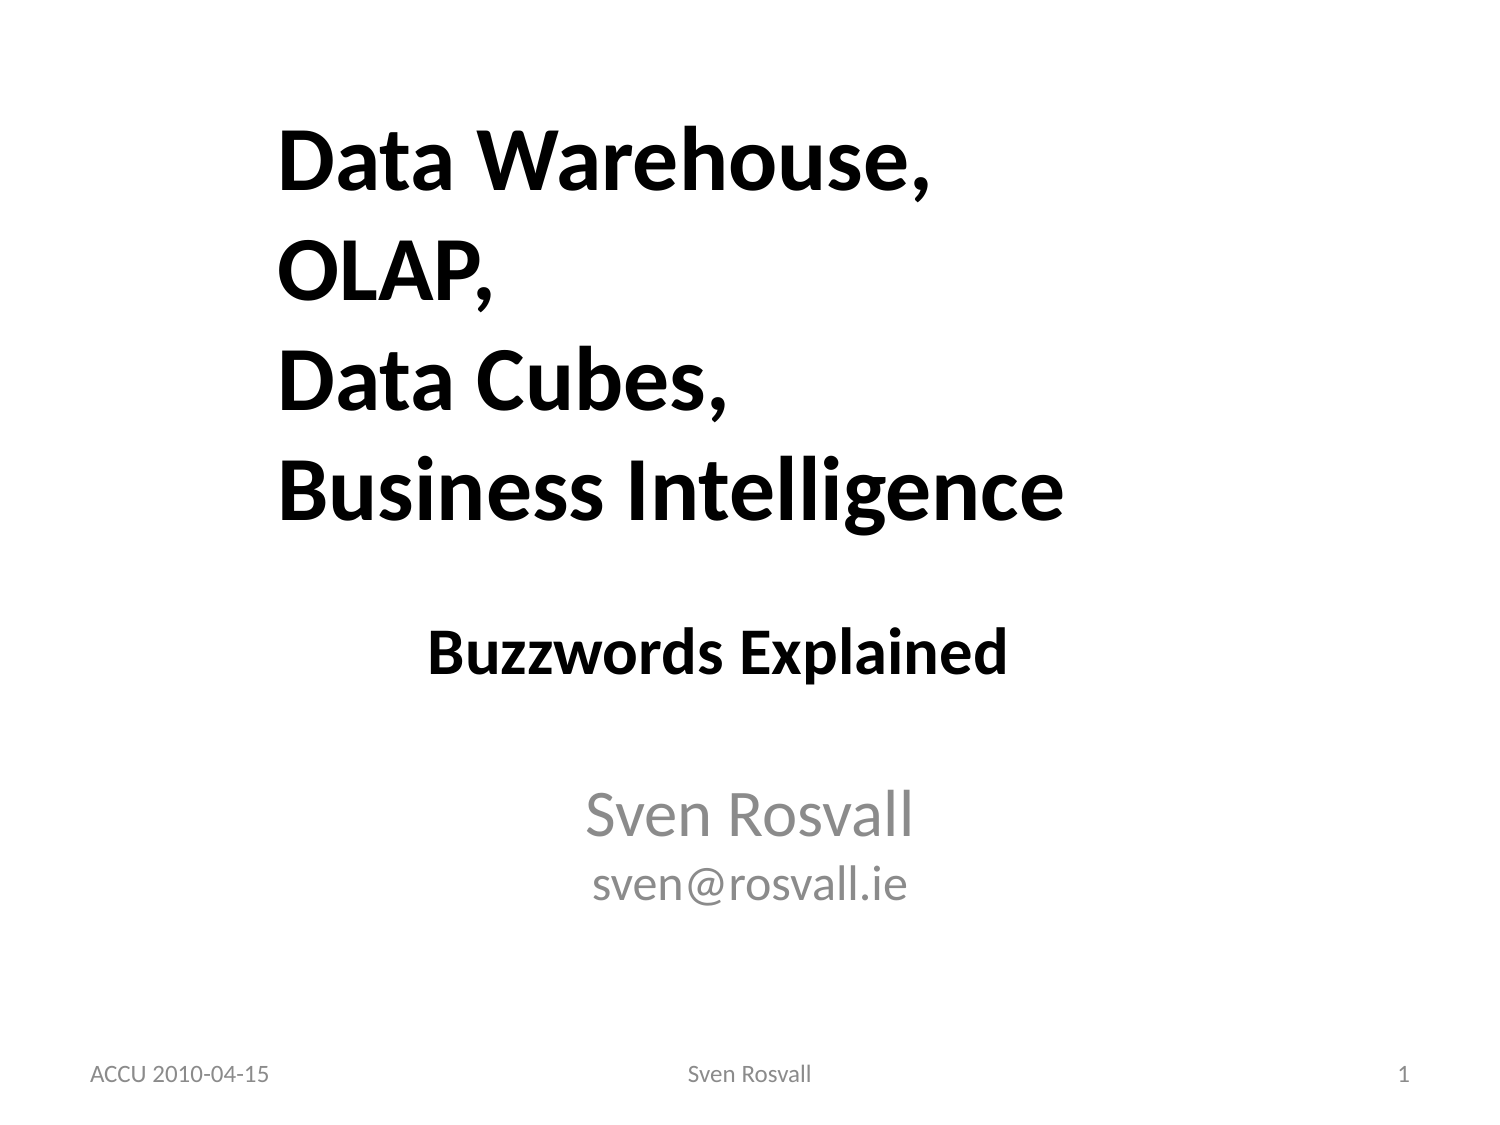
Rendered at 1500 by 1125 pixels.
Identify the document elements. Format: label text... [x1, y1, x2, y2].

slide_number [75, 1042, 425, 1103]
title Data Warehouse, OLAP, Data Cubes, Business Intelligence [262, 62, 1238, 575]
slide_number 1 [1074, 1042, 1425, 1103]
subtitle Buzzwords Explained [387, 600, 1050, 725]
footer Sven Rosvall [512, 1042, 988, 1103]
text_box Sven Rosvall sven@rosvall.ie [224, 762, 1275, 963]
